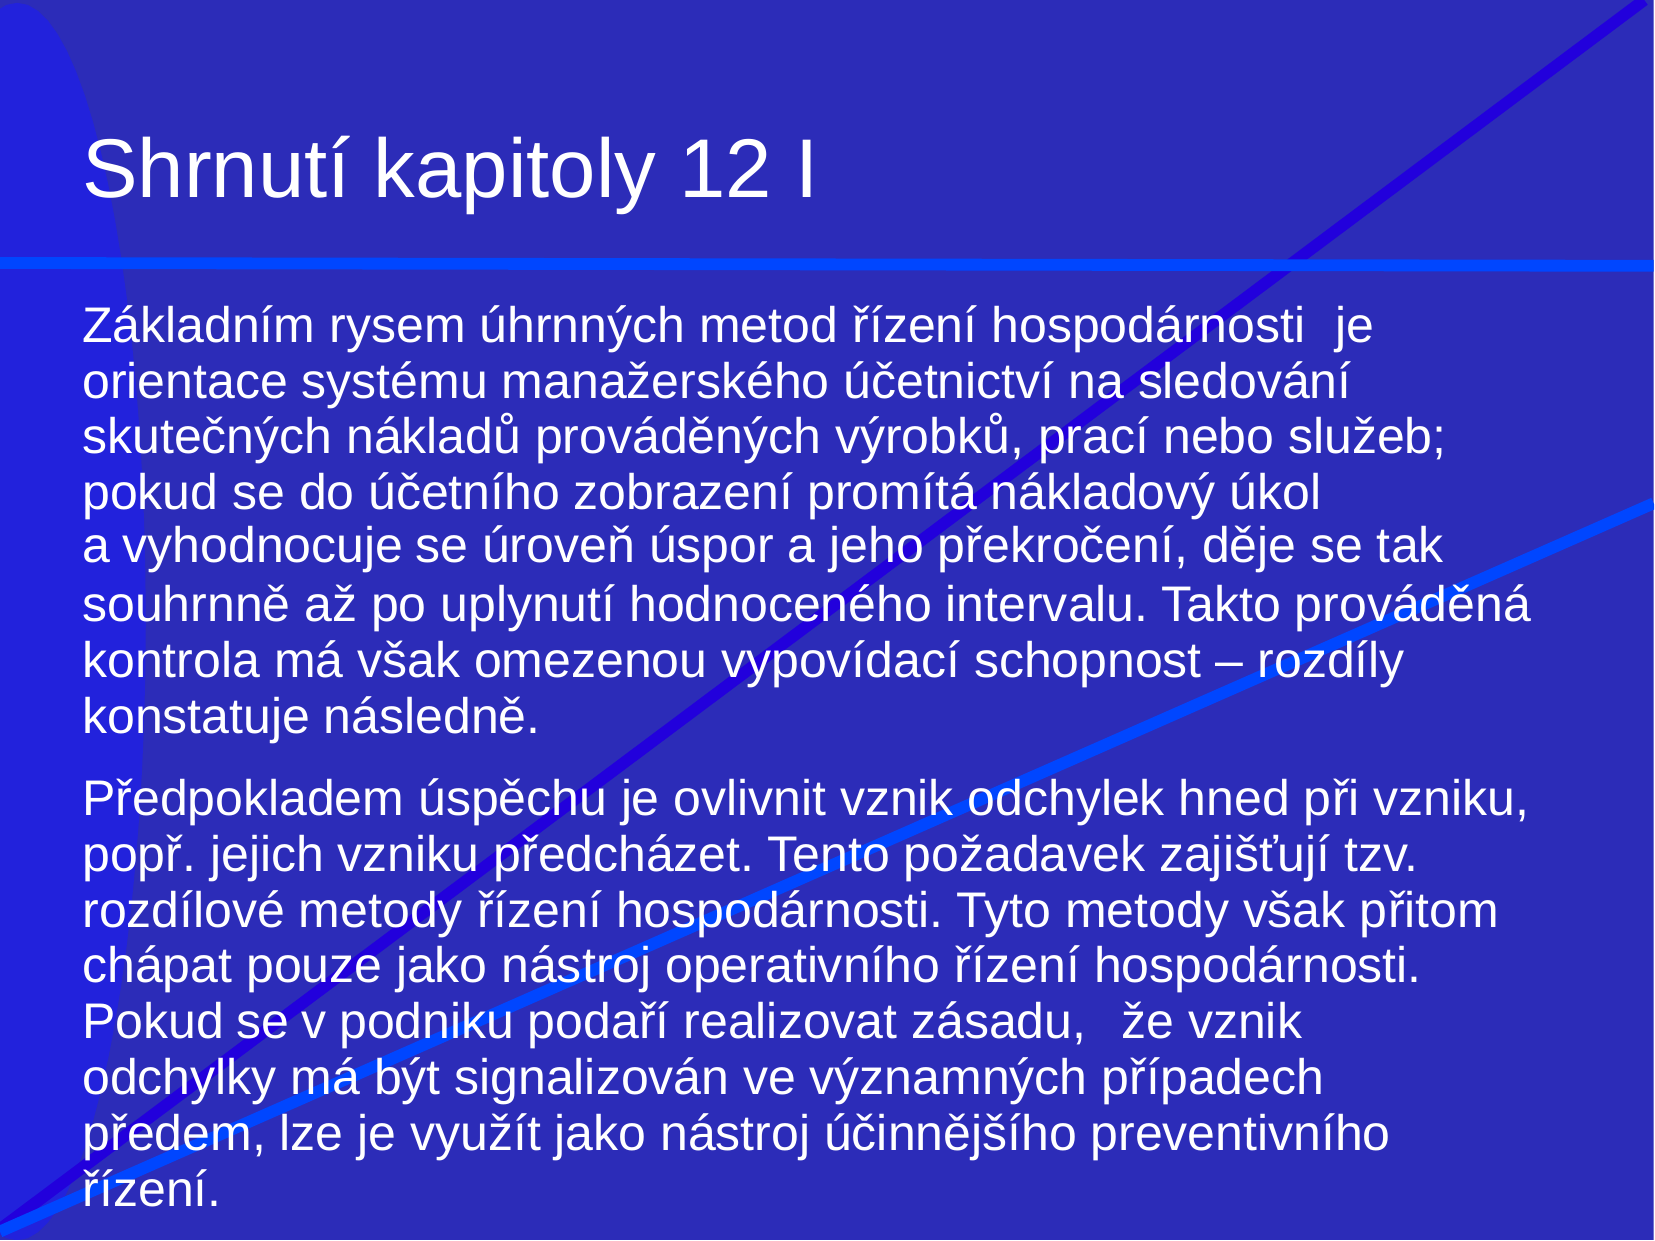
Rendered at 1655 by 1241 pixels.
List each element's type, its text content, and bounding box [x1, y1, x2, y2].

title Shrnutí kapitoly 12 I [80, 69, 1574, 321]
text_box Základním rysem úhrnných metod řízení hospodárnosti je orientace systému manažerského účetnictví na sledování skutečných nákladů prováděných výrobků, prací nebo služeb; pokud se do účetního zobrazení promítá nákladový úkol a vyhodnocuje se úroveň úspor a jeho překročení, děje se tak souhrnně až po uplynutí hodnoceného intervalu. Takto prováděná kontrola má však omezenou vypovídací schopnost – rozdíly konstatuje následně. Předpokladem úspěchu je ovlivnit vznik odchylek hned při vzniku, popř. jejich vzniku předcházet. Tento požadavek zajišťují tzv. rozdílové metody řízení hospodárnosti. Tyto metody však přitom chápat pouze jako nástroj operativního řízení hospodárnosti. Pokud se v podniku podaří realizovat zásadu, že vznik odchylky má být signalizován ve významných případech předem, lze je využít jako nástroj účinnějšího preventivního řízení. [80, 296, 1536, 1218]
